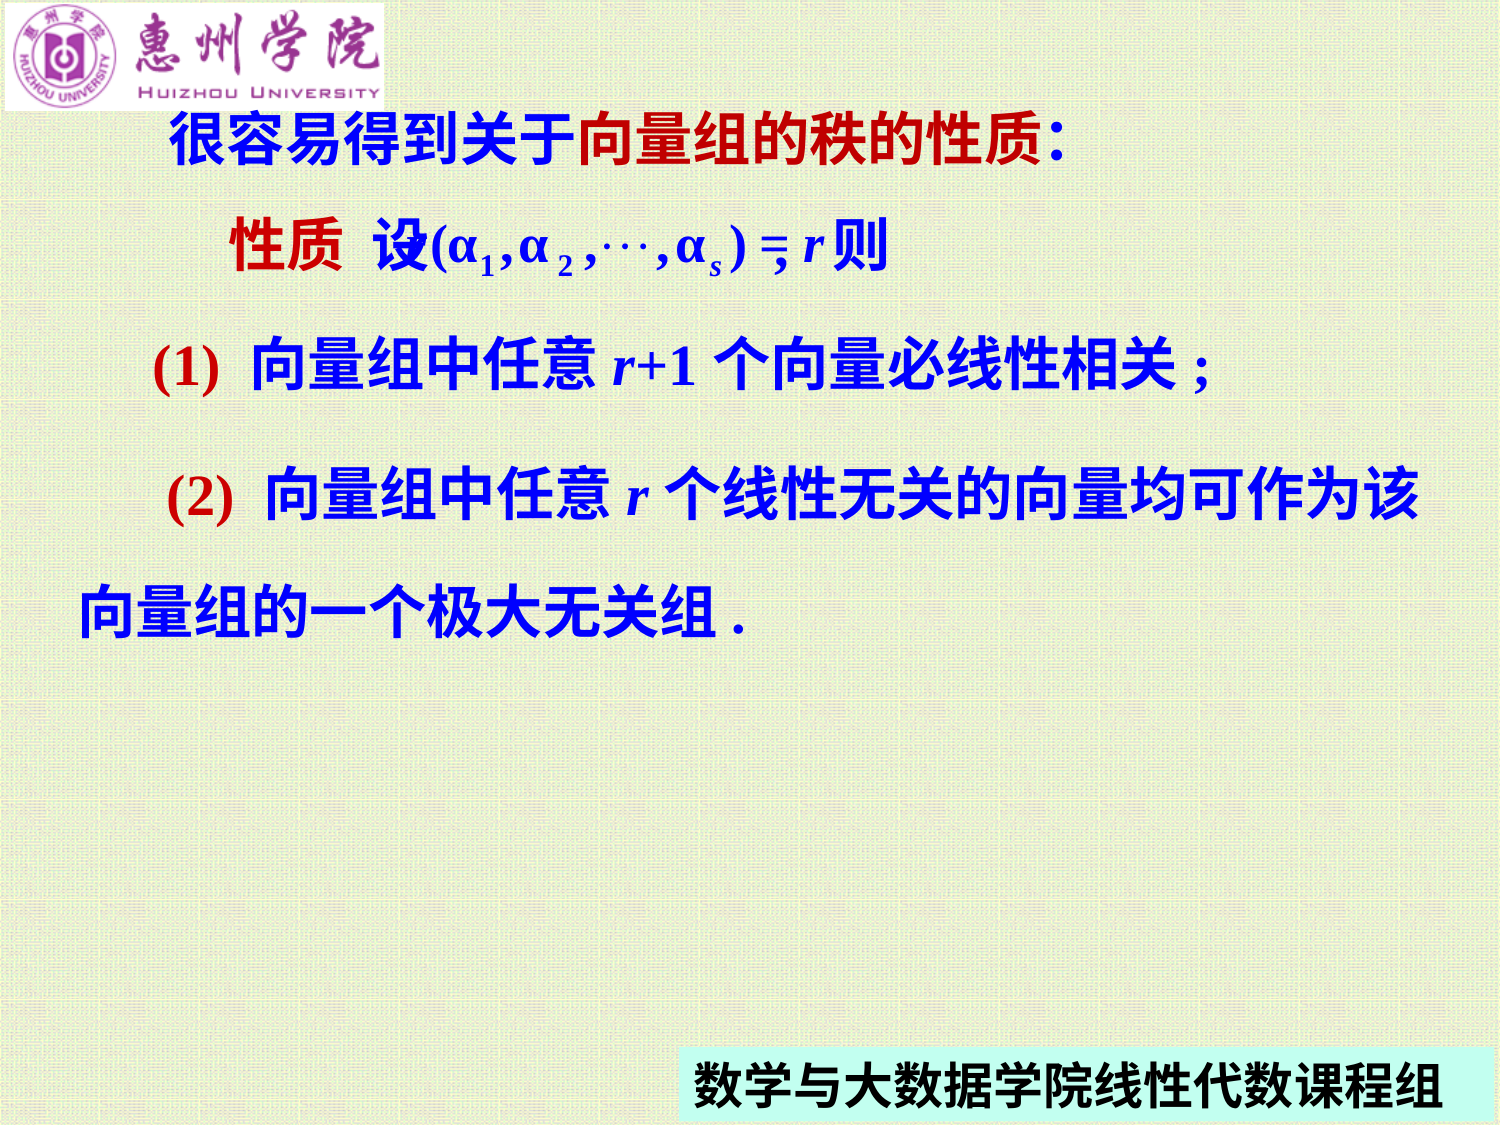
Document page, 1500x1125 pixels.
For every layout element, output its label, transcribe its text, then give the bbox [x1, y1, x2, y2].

text_box 性质 设 , 则 [228, 207, 396, 278]
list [397, 207, 837, 290]
text_box (2) 向量组中任意r个线性无关的向量均可作为该 [166, 456, 1461, 527]
text_box 很容易得到关于向量组的秩的性质： [168, 102, 1101, 173]
picture [0, 0, 1500, 1125]
text_box (1) 向量组中任意 r+1 个向量必线性相关; [152, 327, 1241, 398]
text_box 性质 设 , 则 [837, 207, 892, 278]
text_box 向量组的一个极大无关组. [77, 575, 776, 646]
